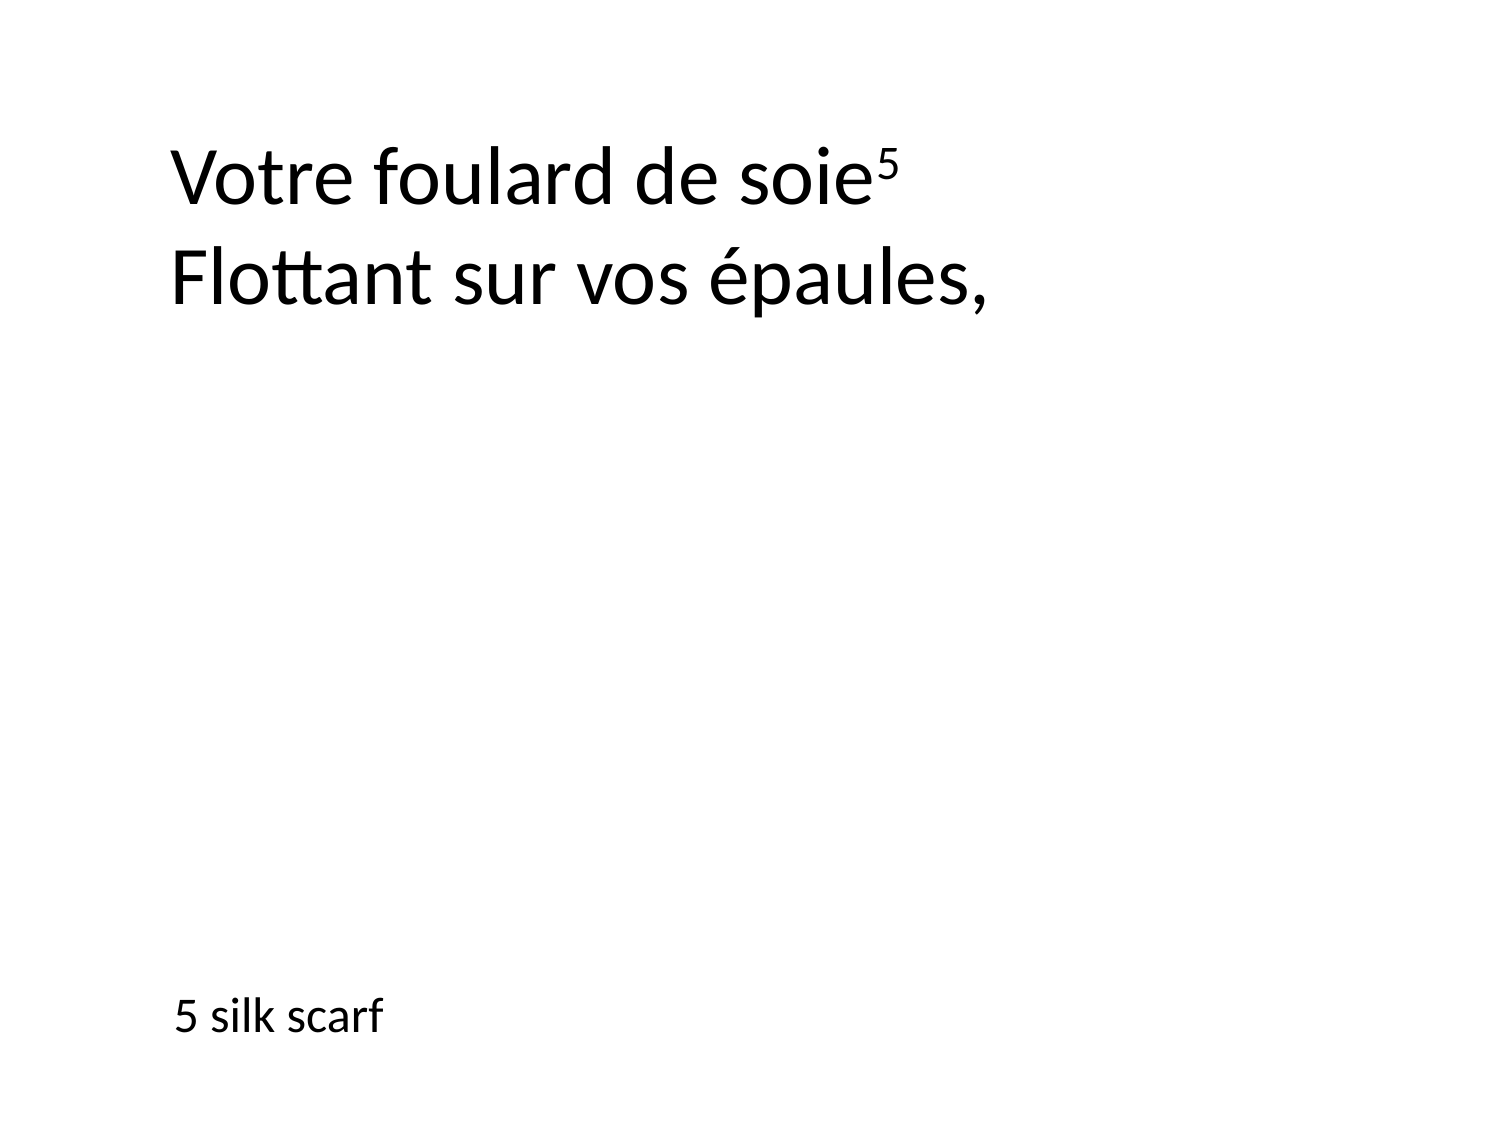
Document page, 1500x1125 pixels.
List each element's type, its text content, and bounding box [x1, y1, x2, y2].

text_box Votre foulard de soie5 Flottant sur vos épaules, [154, 113, 1007, 329]
text_box 5 silk scarf [158, 974, 399, 1050]
